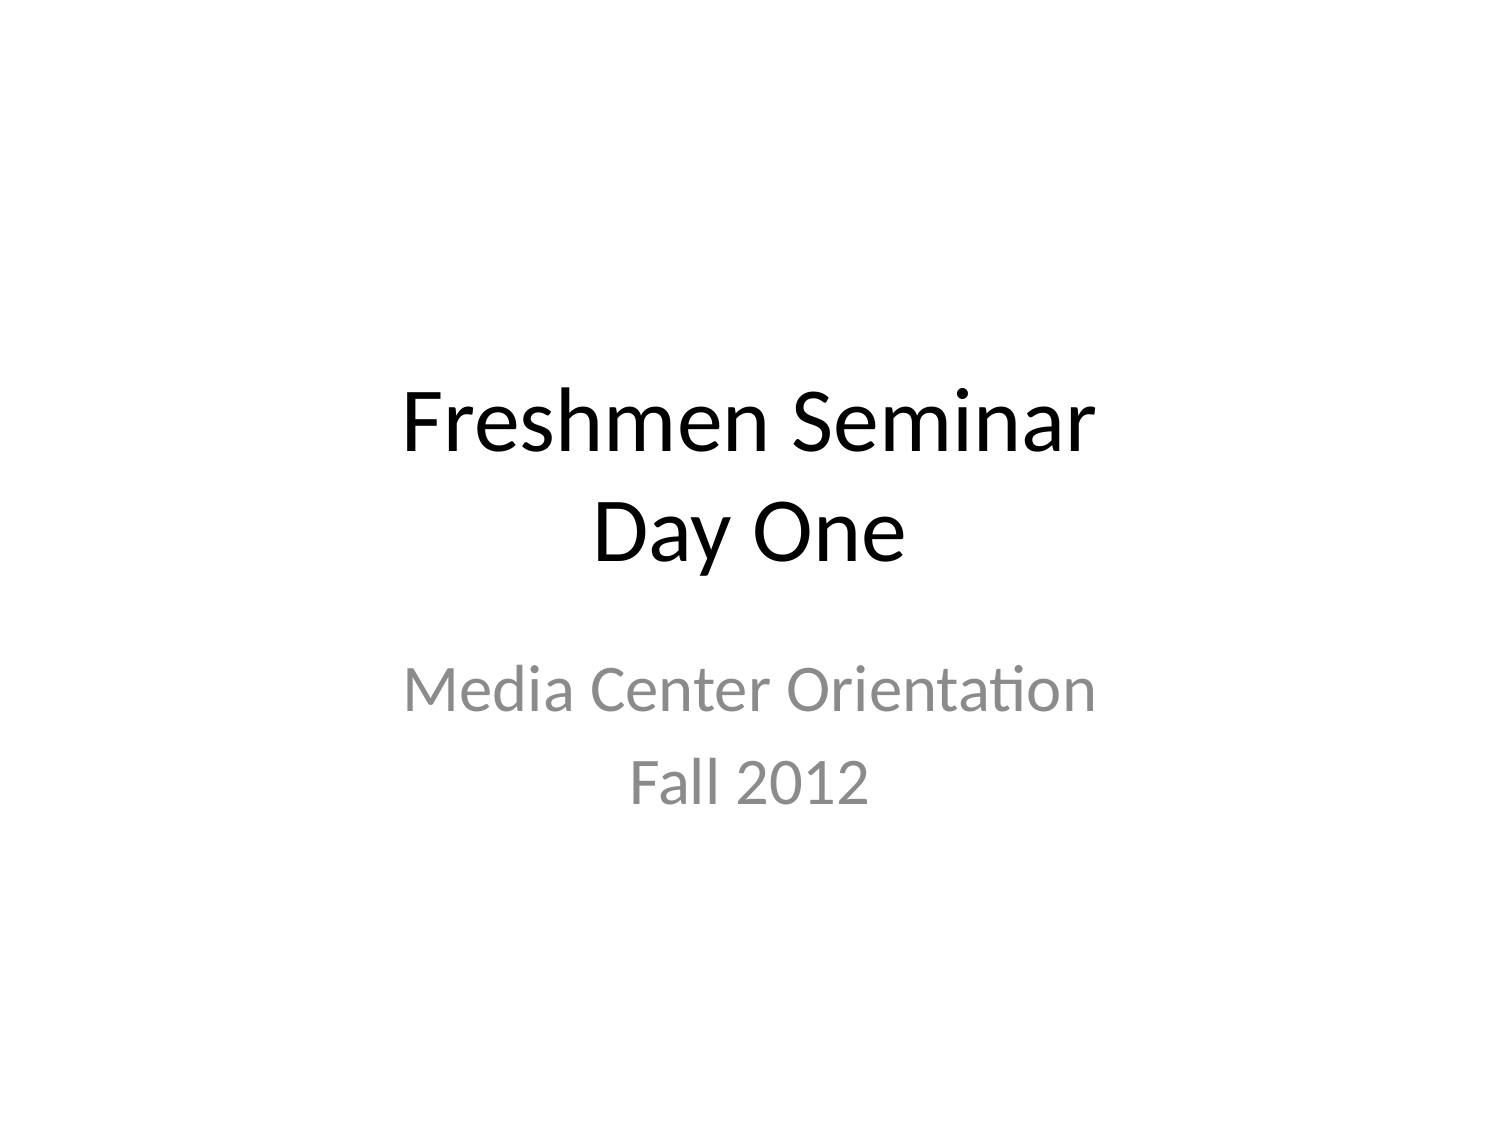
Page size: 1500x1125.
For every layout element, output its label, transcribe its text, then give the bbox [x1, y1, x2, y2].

title Freshmen Seminar Day One [112, 349, 1388, 591]
subtitle Media Center Orientation Fall 2012 [225, 637, 1275, 925]
